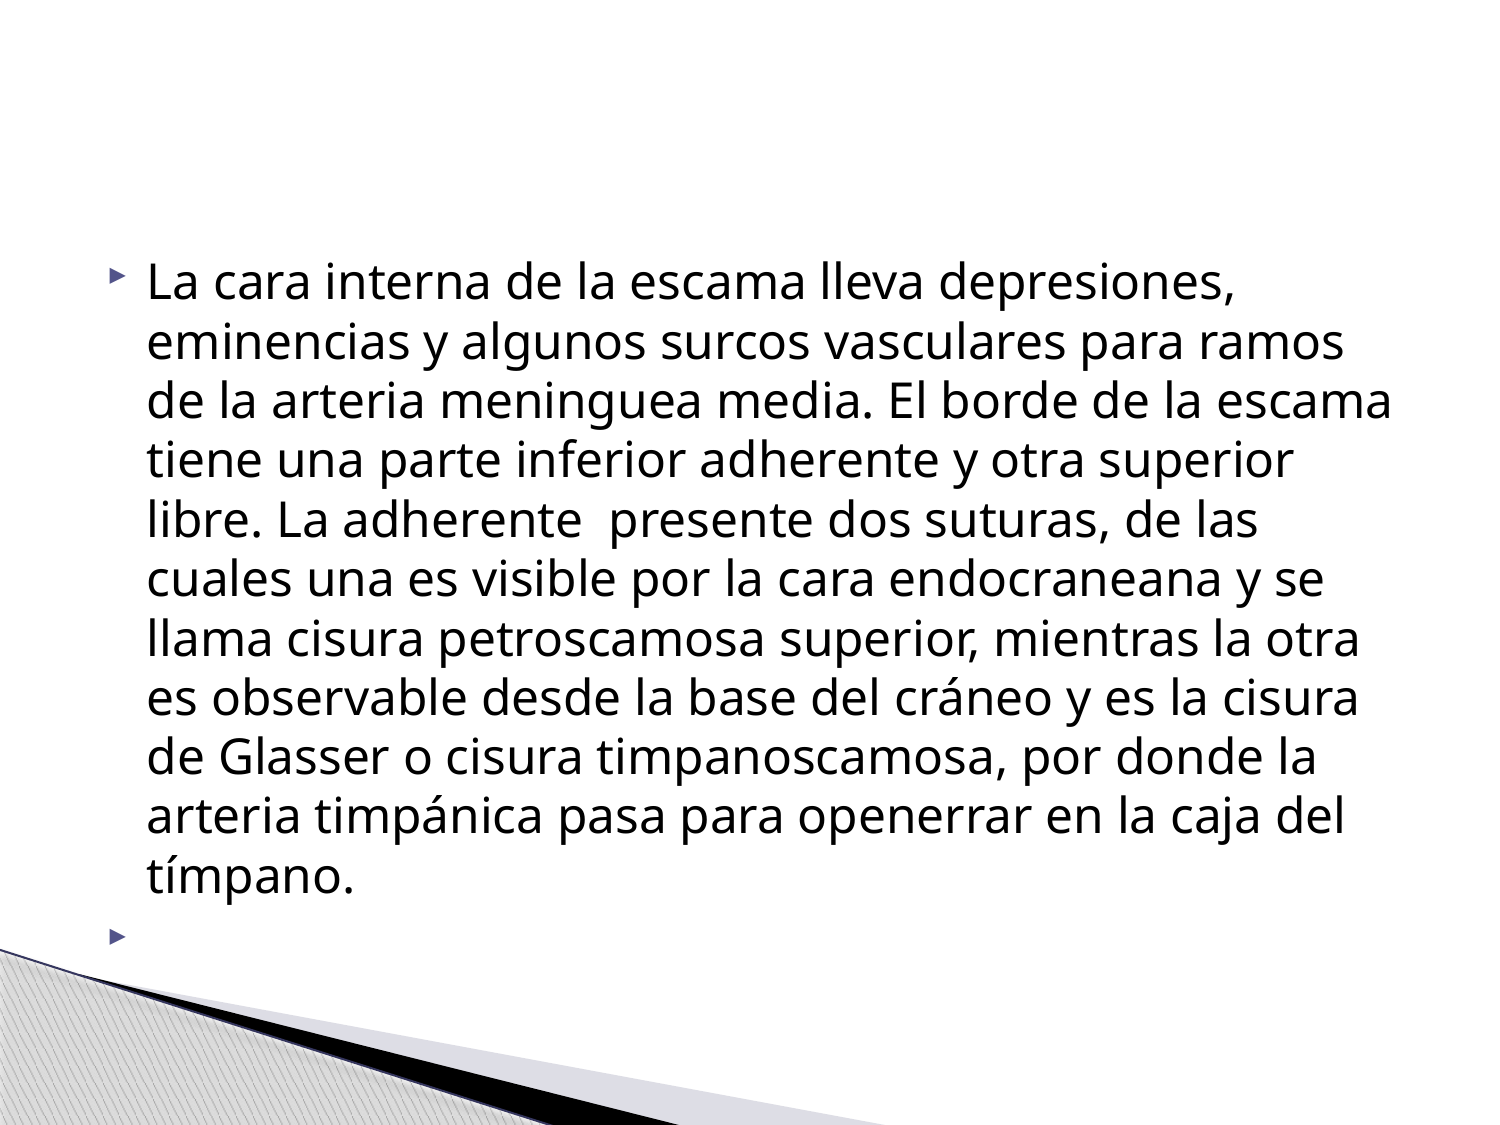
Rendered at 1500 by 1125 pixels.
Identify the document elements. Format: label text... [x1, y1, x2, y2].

list La cara interna de la escama lleva depresiones, eminencias y algunos surcos vasculares para ramos de la arteria meninguea media. El borde de la escama tiene una parte inferior adherente y otra superior libre. La adherente presente dos suturas, de las cuales una es visible por la cara endocraneana y se llama cisura petroscamosa superior, mientras la otra es observable desde la base del cráneo y es la cisura de Glasser o cisura timpanoscamosa, por donde la arteria timpánica pasa para openerrar en la caja del tímpano. [75, 243, 1425, 986]
